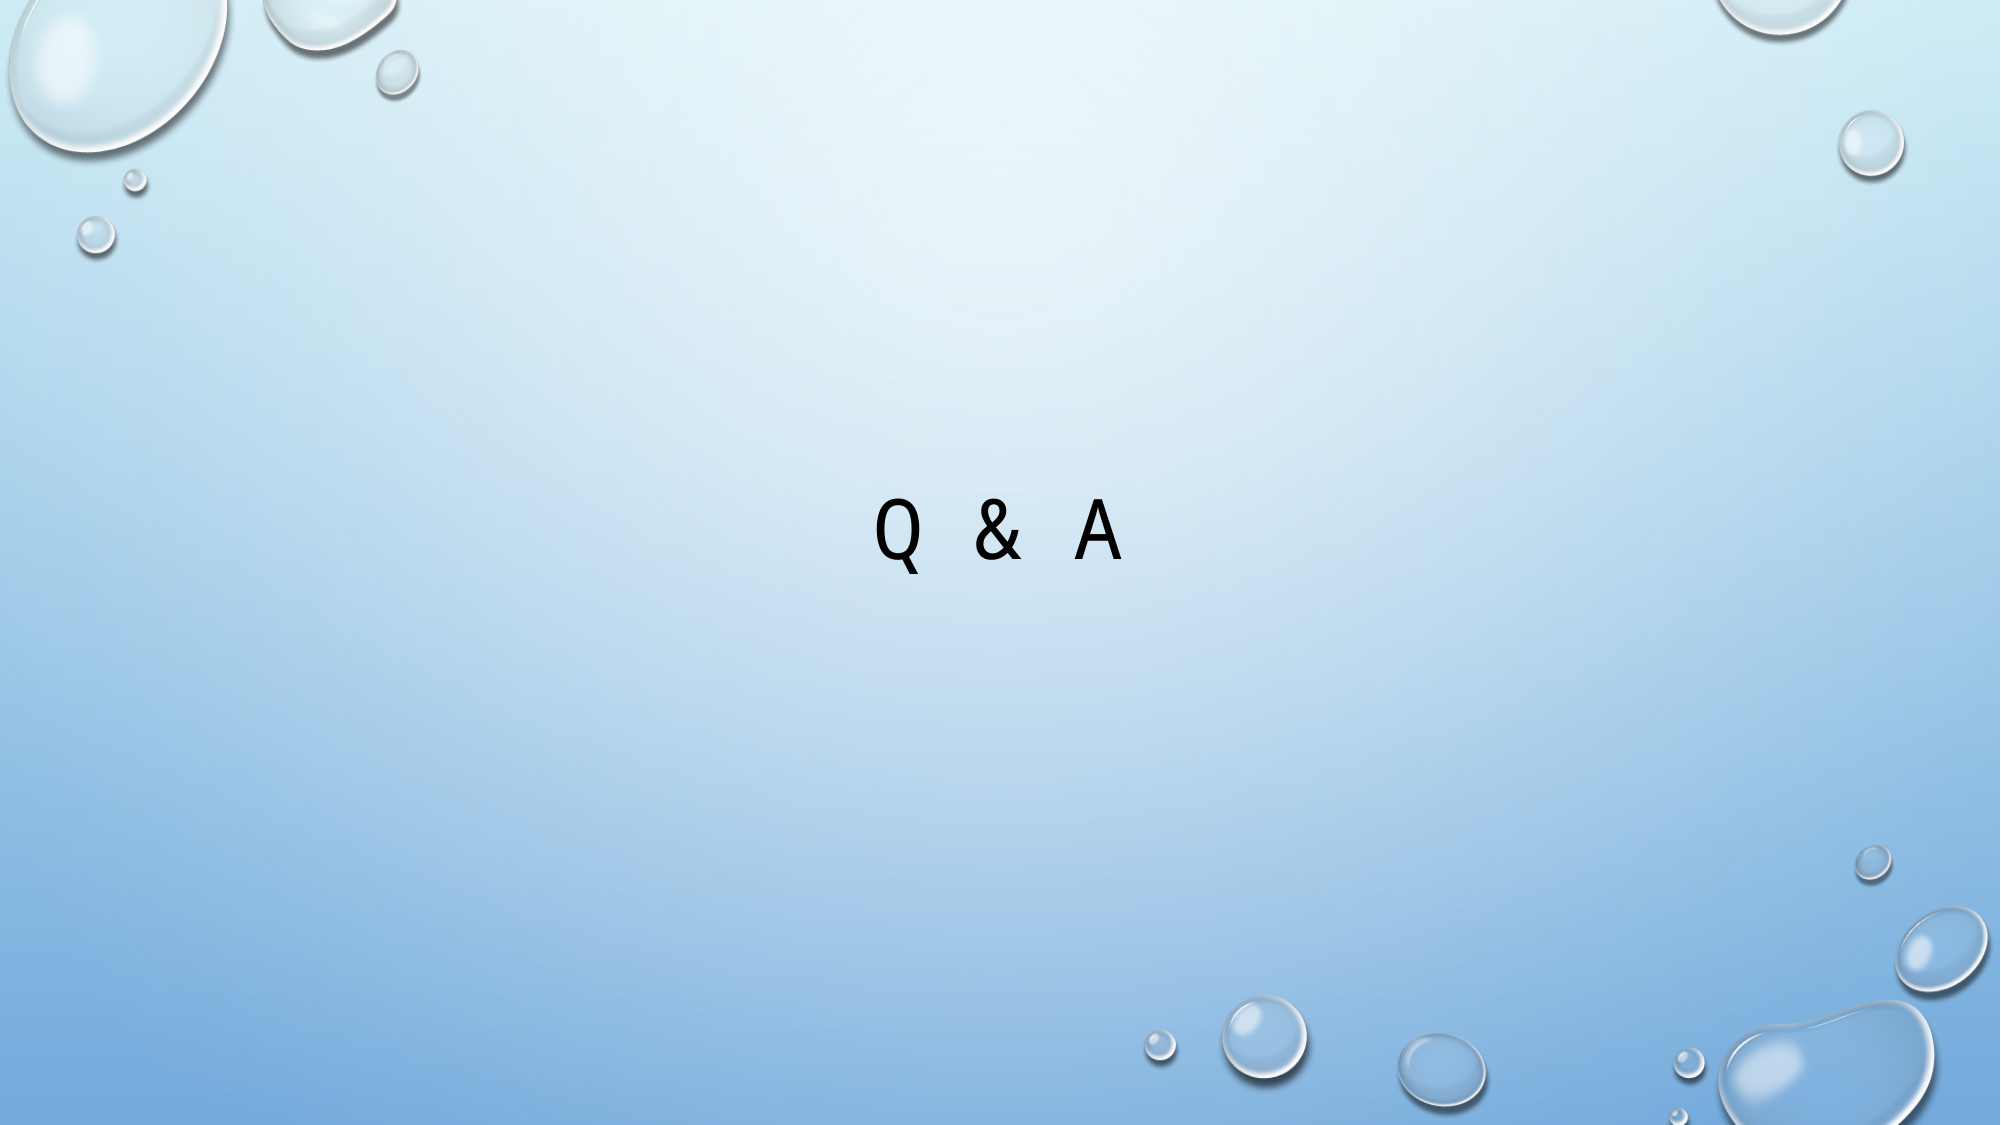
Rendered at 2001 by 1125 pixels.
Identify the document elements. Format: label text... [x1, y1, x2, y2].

picture [0, 0, 2000, 1125]
title Q & A [149, 135, 1848, 585]
